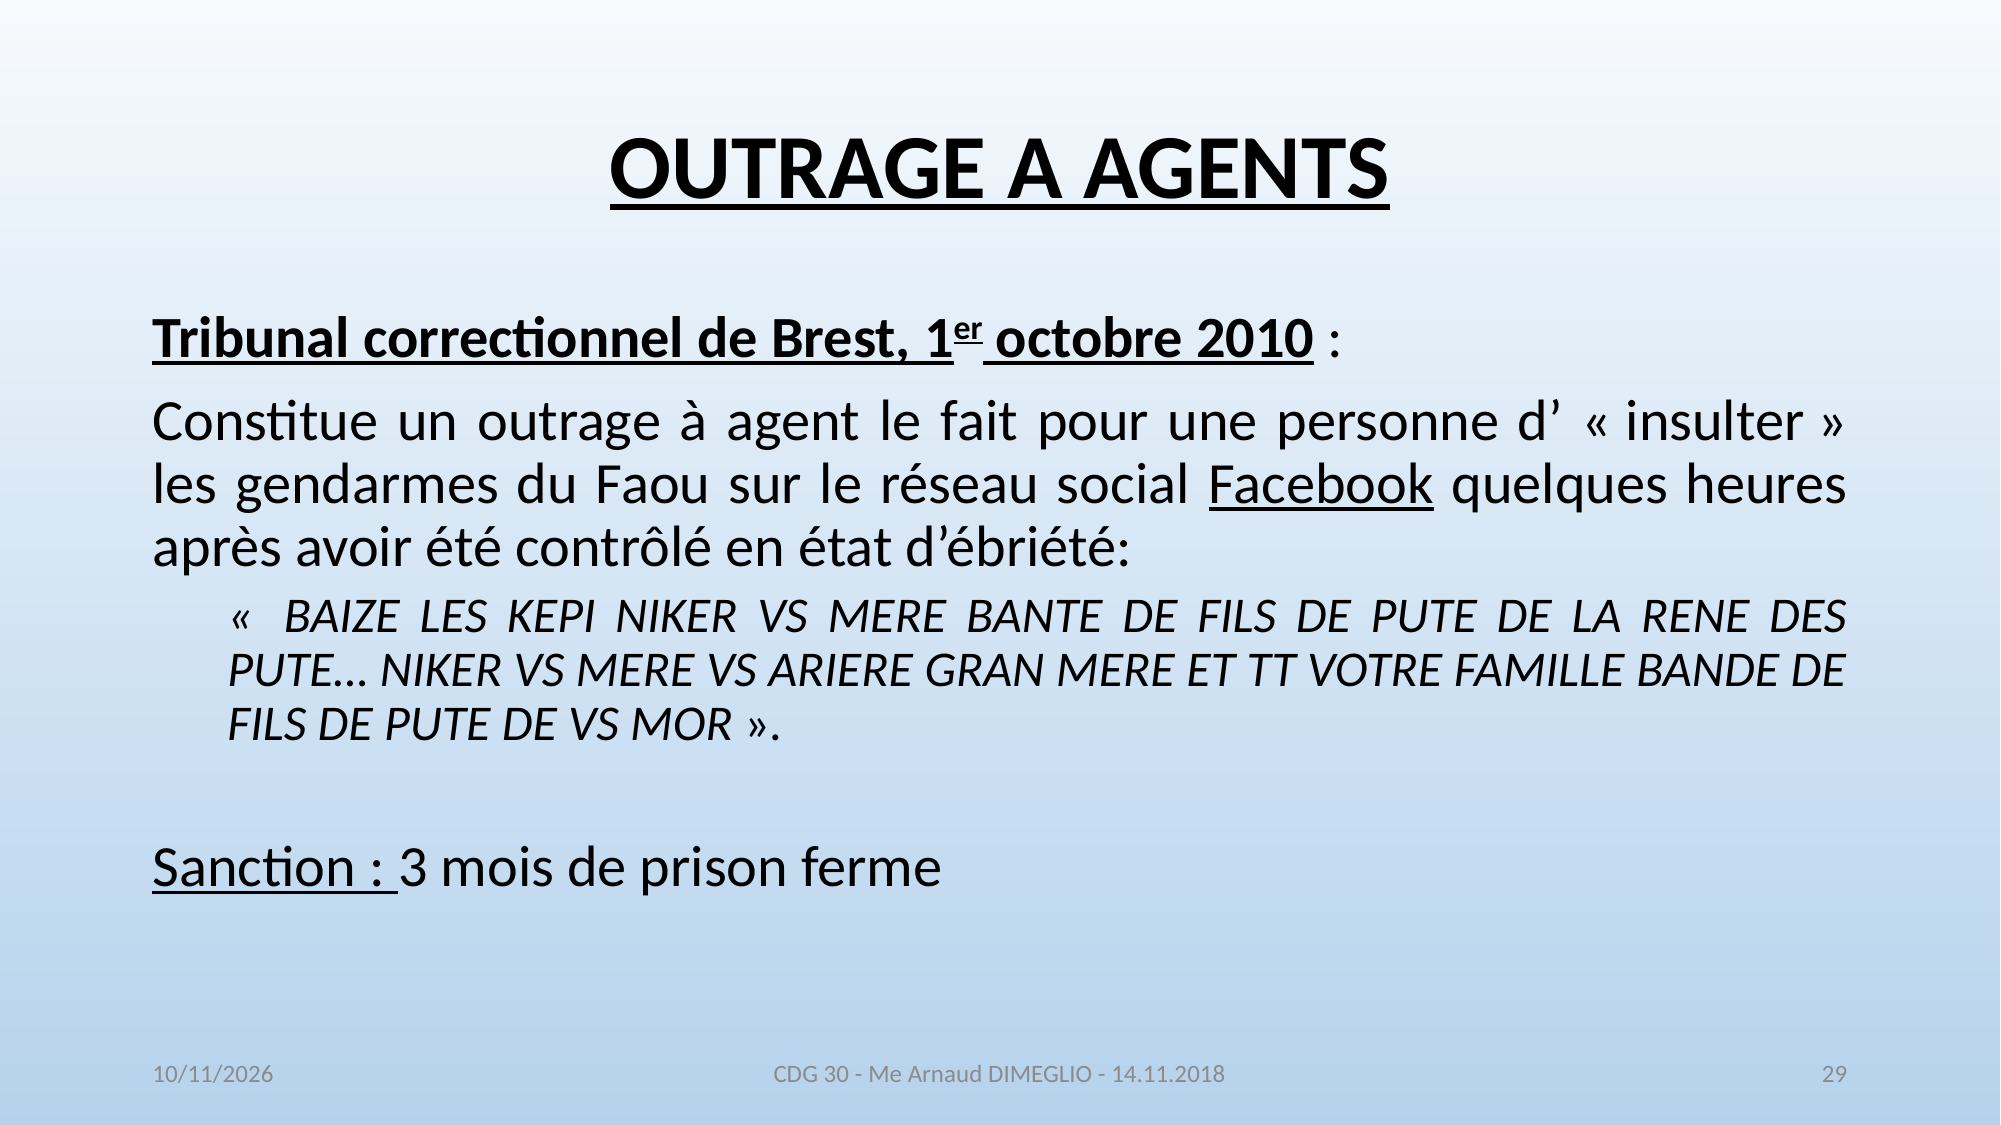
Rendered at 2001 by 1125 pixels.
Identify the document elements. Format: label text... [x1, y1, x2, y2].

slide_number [137, 1042, 588, 1103]
list Tribunal correctionnel de Brest, 1er octobre 2010 : Constitue un outrage à agent le fait pour une personne d’ « insulter » les gendarmes du Faou sur le réseau social Facebook quelques heures après avoir été contrôlé en état d’ébriété: « BAIZE LES KEPI NIKER VS MERE BANTE DE FILS DE PUTE DE LA RENE DES PUTE… NIKER VS MERE VS ARIERE GRAN MERE ET TT VOTRE FAMILLE BANDE DE FILS DE PUTE DE VS MOR ». Sanction : 3 mois de prison ferme [137, 299, 1863, 1014]
slide_number 29 [1412, 1042, 1863, 1103]
footer CDG 30 - Me Arnaud DIMEGLIO - 14.11.2018 [662, 1042, 1338, 1103]
title OUTRAGE A AGENTS [137, 59, 1863, 278]
